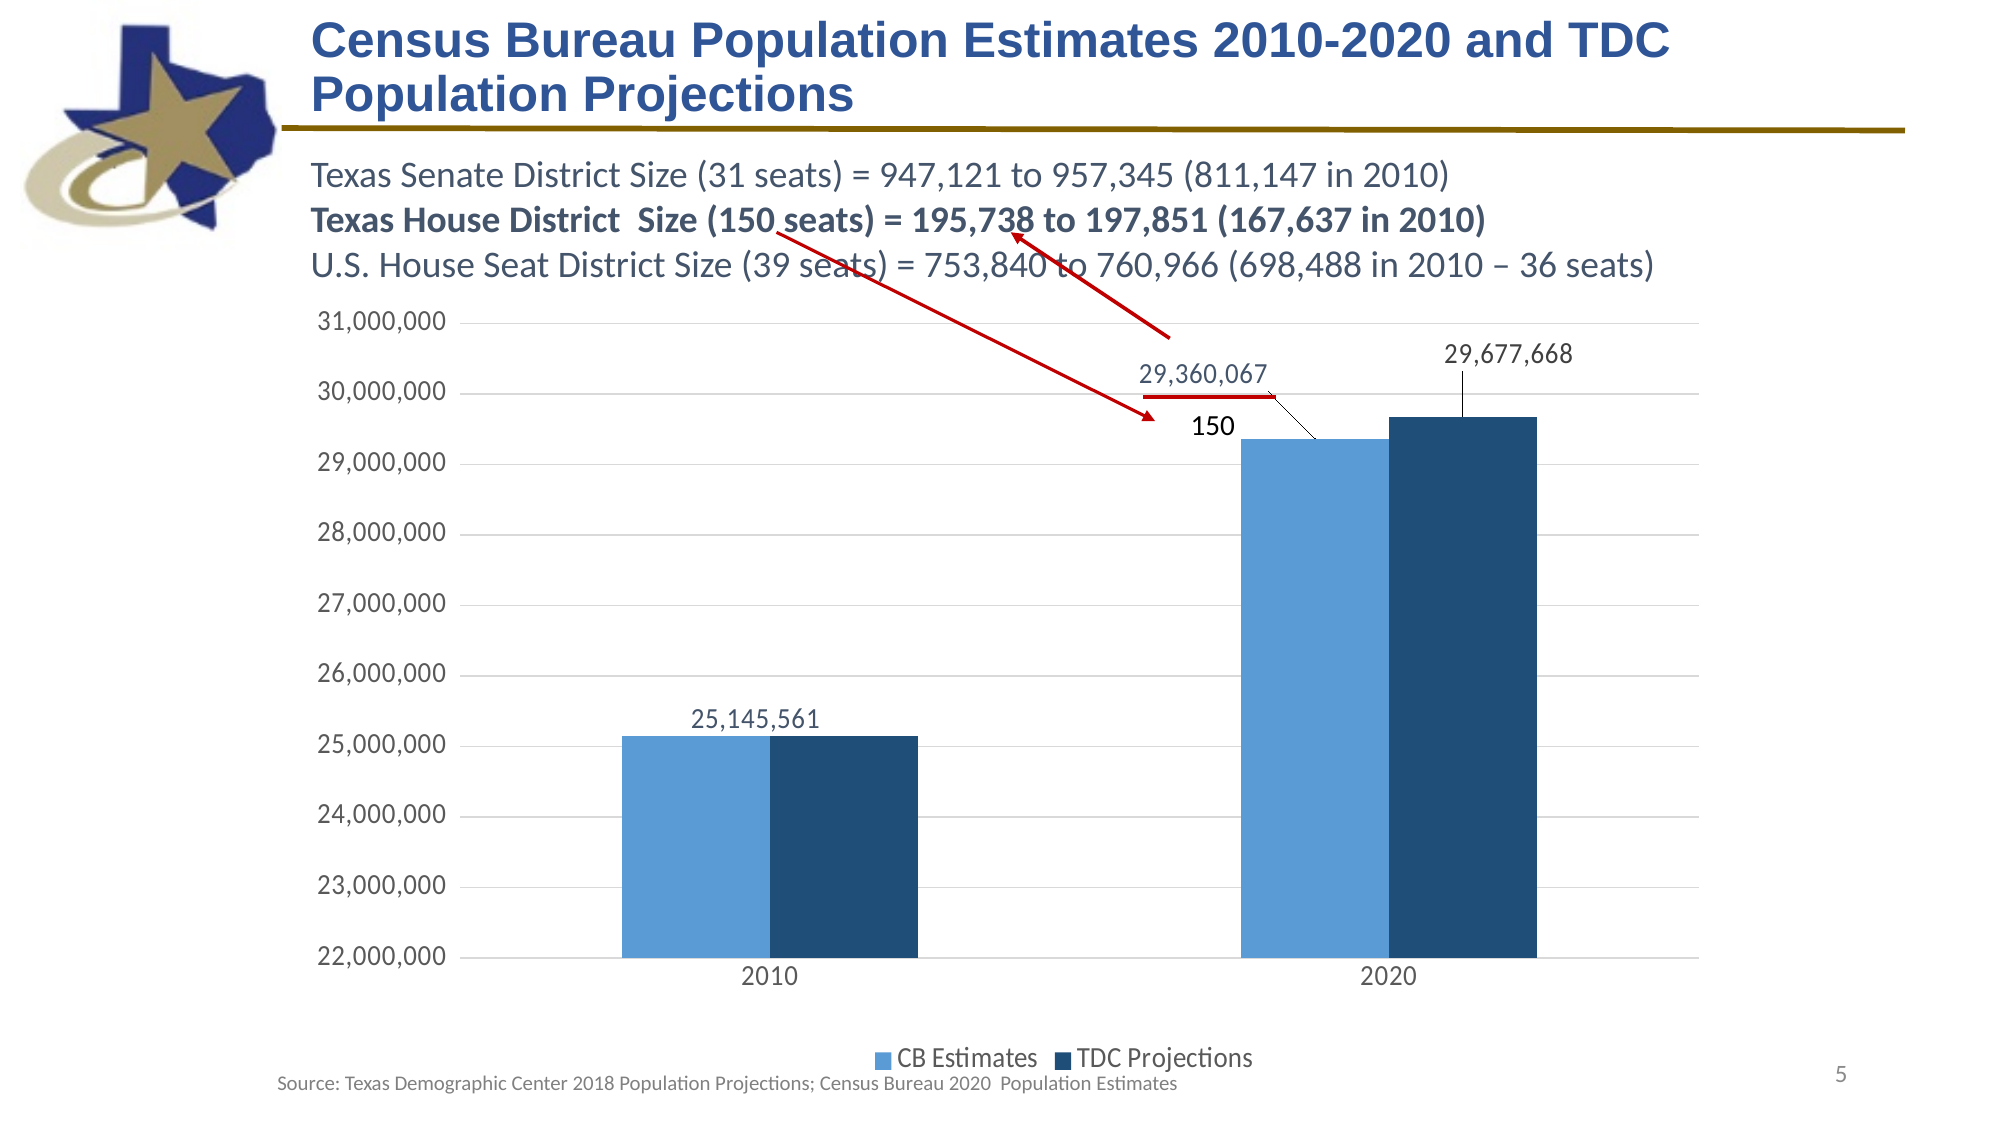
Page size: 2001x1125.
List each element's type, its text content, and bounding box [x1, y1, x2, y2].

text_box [1010, 232, 1170, 339]
picture [20, 0, 282, 261]
chart [316, 296, 1705, 1082]
text_box Texas Senate District Size (31 seats) = 947,121 to 957,345 (811,147 in 2010) Texas House District Size (150 seats) = 195,738 to 197,851 (167,637 in 2010) U.S. House Seat District Size (39 seats) = 753,840 to 760,966 (698,488 in 2010 – 36 seats) [295, 142, 1785, 293]
title Census Bureau Population Estimates 2010-2020 and TDC Population Projections [295, 0, 1920, 143]
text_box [776, 232, 1156, 422]
text_box Source: Texas Demographic Center 2018 Population Projections; Census Bureau 2020 Population Estimates [262, 1062, 1700, 1103]
slide_number 5 [1700, 1042, 1863, 1103]
